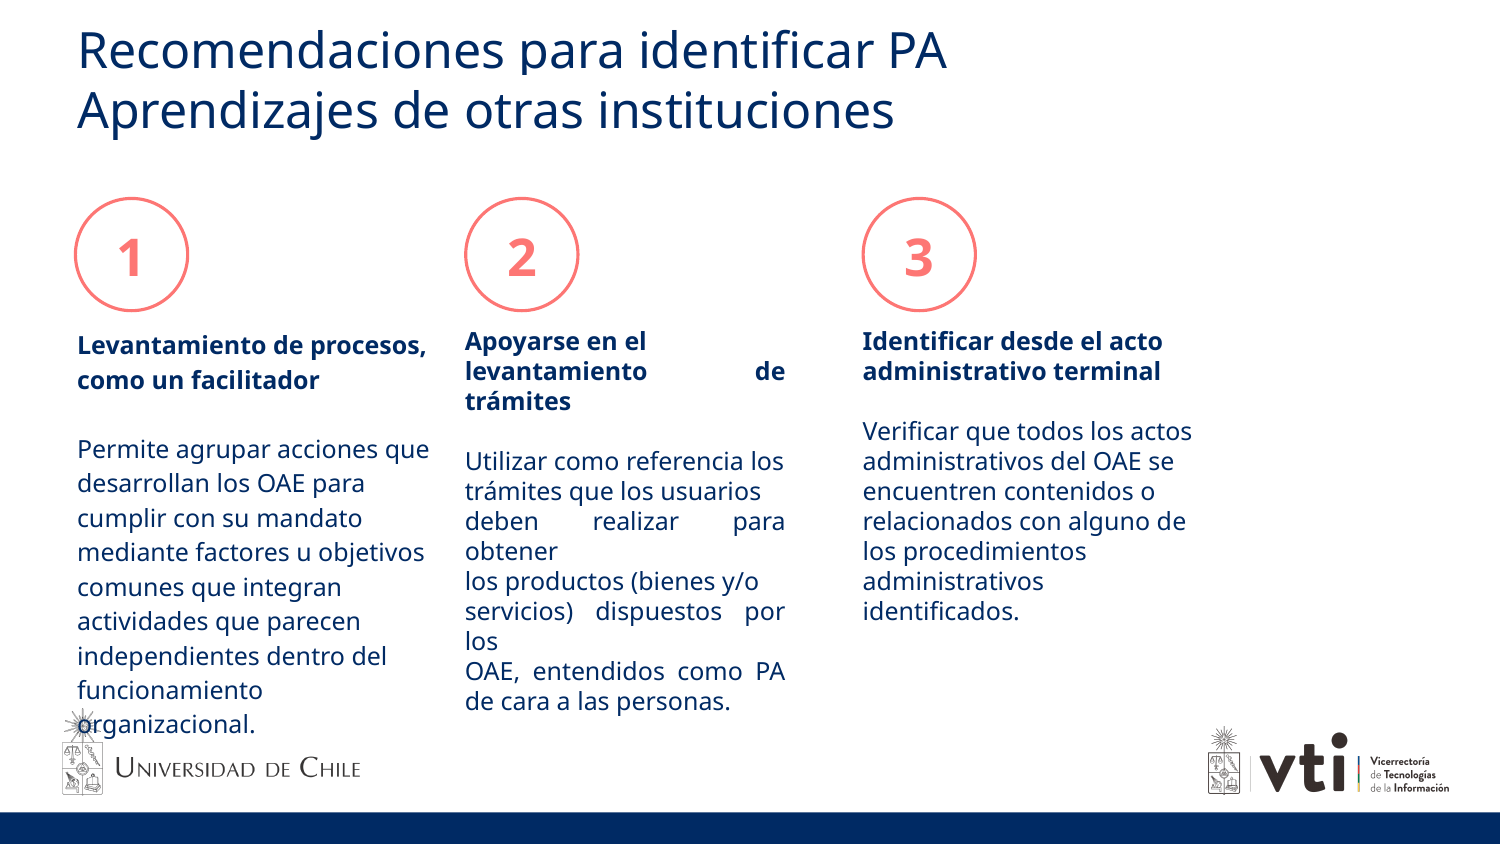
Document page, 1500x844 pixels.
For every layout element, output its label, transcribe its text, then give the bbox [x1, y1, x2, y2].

text_box Levantamiento de procesos, como un facilitador Permite agrupar acciones que desarrollan los OAE para cumplir con su mandato mediante factores u objetivos comunes que integran actividades que parecen independientes dentro del funcionamiento organizacional. [62, 310, 450, 823]
text_box Apoyarse en el levantamiento de trámites Utilizar como referencia los trámites que los usuarios deben realizar para obtener los productos (bienes y/o servicios) dispuestos por los OAE, entendidos como PA de cara a las personas. [449, 310, 802, 760]
text_box 3 [889, 209, 957, 284]
picture [1208, 726, 1449, 795]
text_box Identificar desde el acto administrativo terminal Verificar que todos los actos administrativos del OAE se encuentren contenidos o relacionados con alguno de los procedimientos administrativos identificados. [847, 310, 1219, 730]
text_box Recomendaciones para identificar PA Aprendizajes de otras instituciones [62, 39, 1250, 119]
text_box [75, 198, 188, 311]
text_box [863, 198, 976, 311]
text_box 1 [101, 209, 169, 284]
text_box [465, 198, 578, 311]
text_box 2 [492, 209, 560, 284]
